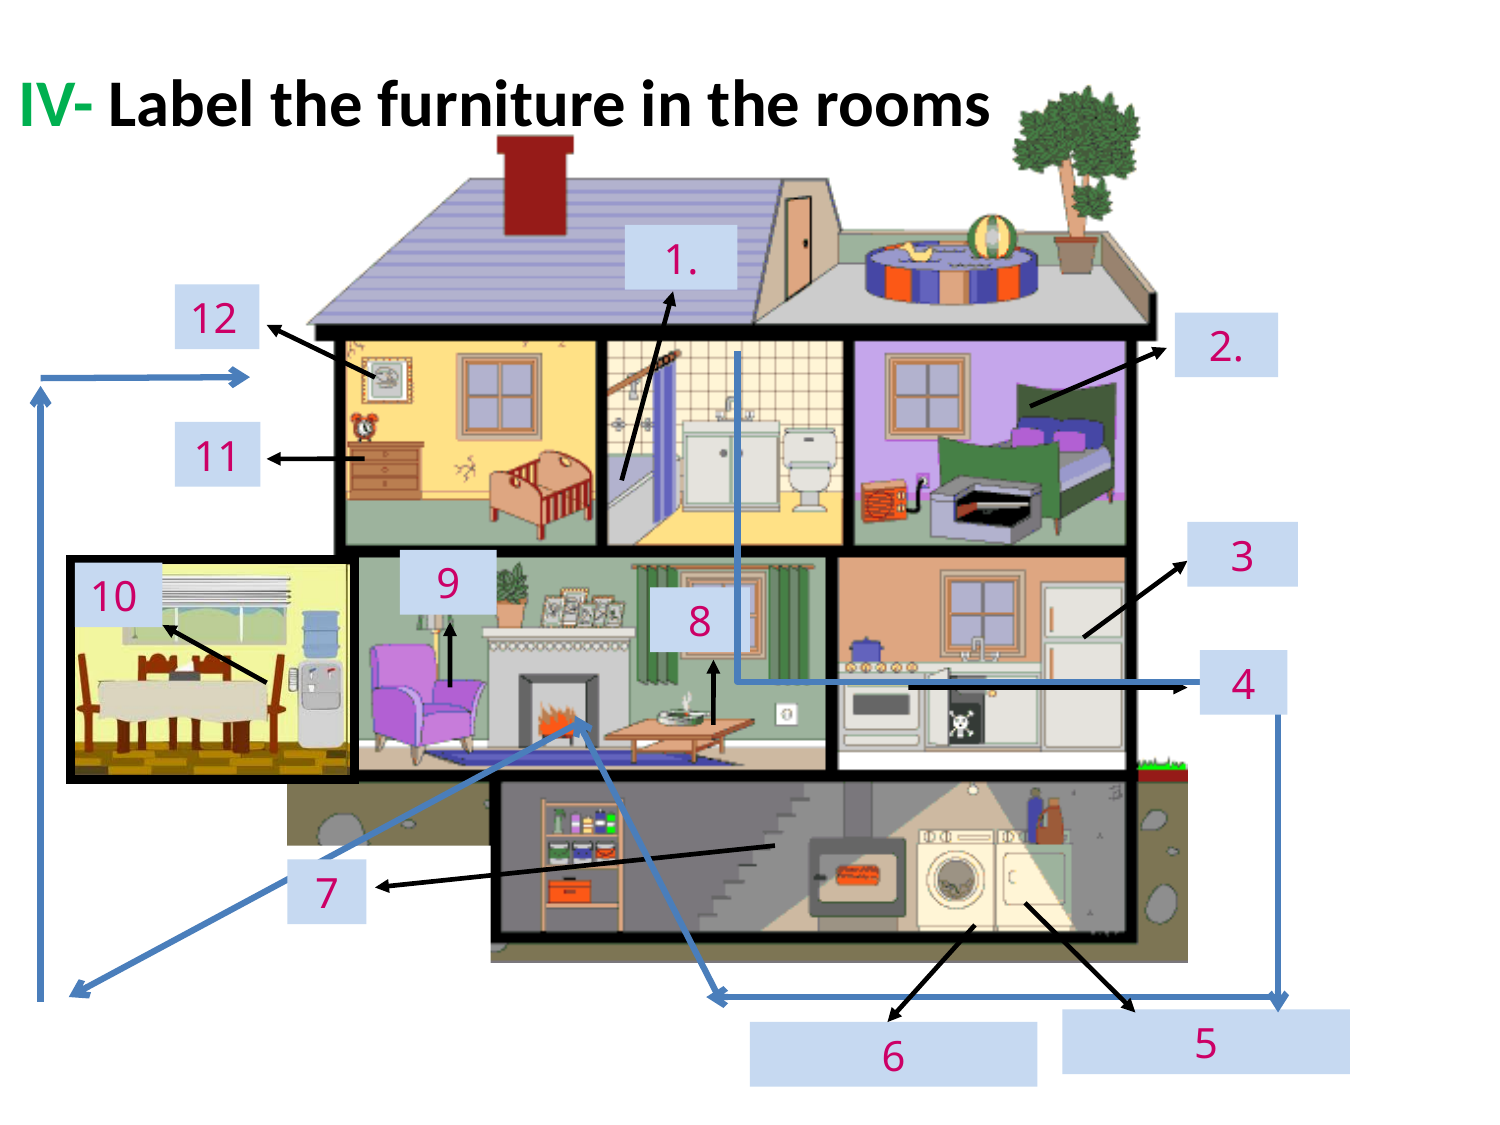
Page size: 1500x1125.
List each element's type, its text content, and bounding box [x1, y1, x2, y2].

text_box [574, 715, 719, 998]
text_box 11 [174, 421, 261, 487]
text_box 12 [174, 284, 260, 350]
text_box [887, 1006, 903, 1023]
picture [719, 953, 1188, 963]
picture [74, 83, 1188, 724]
text_box IV- Label the furniture in the rooms [3, 52, 1479, 148]
text_box [266, 324, 282, 336]
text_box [68, 724, 576, 998]
text_box [266, 452, 282, 466]
text_box 5 [1062, 1009, 1350, 1075]
text_box 2. [1191, 312, 1279, 378]
text_box 6 [749, 1021, 1038, 1087]
text_box [1122, 1006, 1136, 1013]
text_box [676, 411, 1339, 953]
